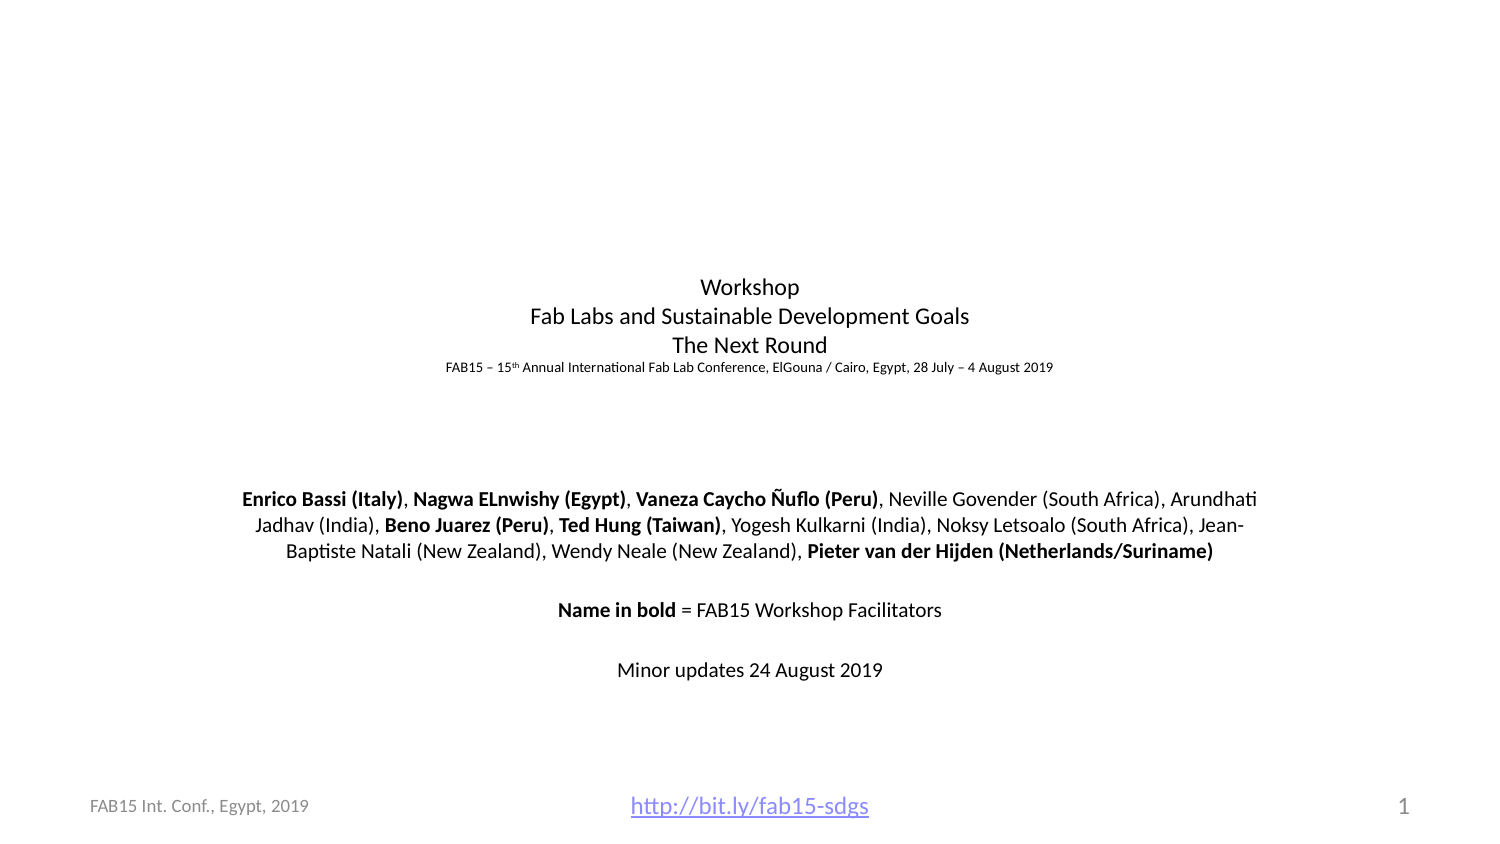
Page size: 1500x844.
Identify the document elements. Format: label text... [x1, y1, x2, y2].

subtitle Enrico Bassi (Italy), Nagwa ELnwishy (Egypt), Vaneza Caycho Ñuflo (Peru), Neville Govender (South Africa), Arundhati Jadhav (India), Beno Juarez (Peru), Ted Hung (Taiwan), Yogesh Kulkarni (India), Noksy Letsoalo (South Africa), Jean-Baptiste Natali (New Zealand), Wendy Neale (New Zealand), Pieter van der Hijden (Netherlands/Suriname) Name in bold = FAB15 Workshop Facilitators Minor updates 24 August 2019 [225, 478, 1275, 694]
footer http://bit.ly/fab15-sdgs [526, 782, 988, 827]
title Workshop Fab Labs and Sustainable Development Goals The Next Round FAB15 – 15th Annual International Fab Lab Conference, ElGouna / Cairo, Egypt, 28 July – 4 August 2019 [112, 262, 1388, 443]
slide_number 1 [1074, 782, 1425, 827]
slide_number FAB15 Int. Conf., Egypt, 2019 [75, 782, 526, 827]
